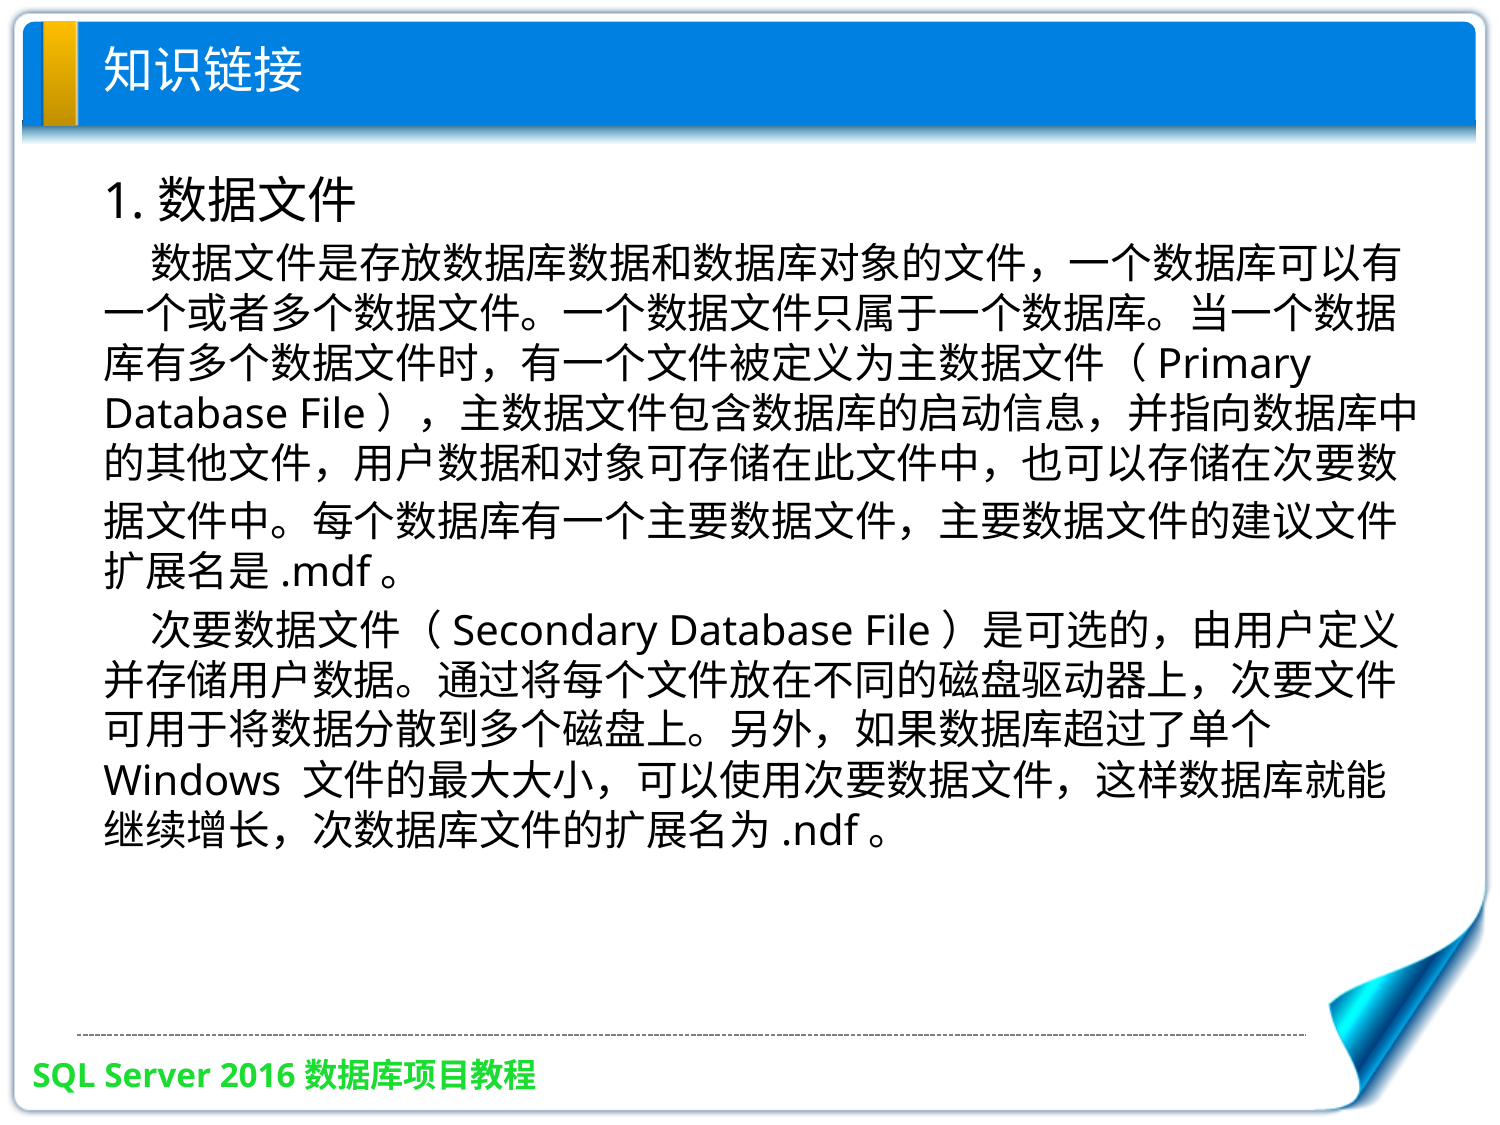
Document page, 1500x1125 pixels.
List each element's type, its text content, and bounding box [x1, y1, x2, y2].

picture [0, 0, 1500, 1125]
list 1.数据文件 数据文件是存放数据库数据和数据库对象的文件，一个数据库可以有一个或者多个数据文件。一个数据文件只属于一个数据库。当一个数据库有多个数据文件时，有一个文件被定义为主数据文件（Primary Database File），主数据文件包含数据库的启动信息，并指向数据库中的其他文件，用户数据和对象可存储在此文件中，也可以存储在次要数 据文件中。每个数据库有一个主要数据文件，主要数据文件的建议文件扩展名是.mdf。 次要数据文件（Secondary Database File）是可选的，由用户定义并存储用户数据。通过将每个文件放在不同的磁盘驱动器上，次要文件可用于将数据分散到多个磁盘上。另外，如果数据库超过了单个 Windows 文件的最大大小，可以使用次要数据文件，这样数据库就能继续增长，次数据库文件的扩展名为.ndf。 [88, 160, 1439, 899]
title 知识链接 [88, 30, 1301, 124]
